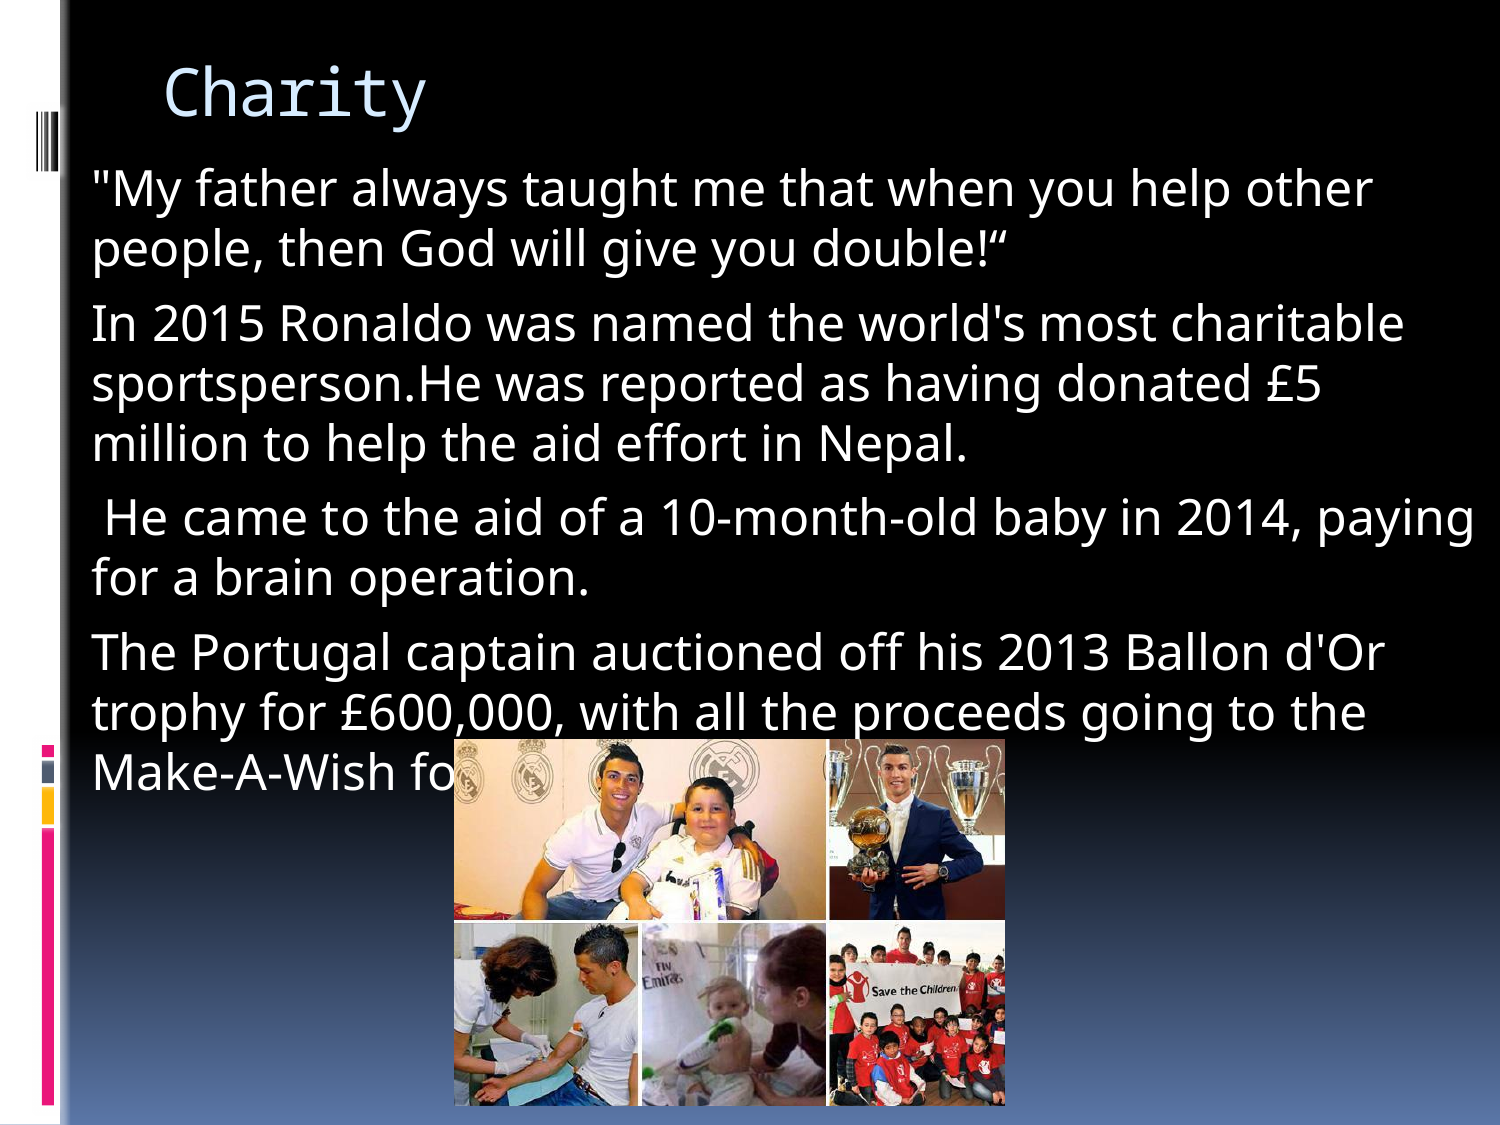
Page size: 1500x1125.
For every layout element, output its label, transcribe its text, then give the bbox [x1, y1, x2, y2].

list "My father always taught me that when you help other people, then God will give you double!“ In 2015 Ronaldo was named the world's most charitable sportsperson.He was reported as having donated £5 million to help the aid effort in Nepal. He came to the aid of a 10-month-old baby in 2014, paying for a brain operation. The Portugal captain auctioned off his 2013 Ballon d'Or trophy for £600,000, with all the proceeds going to the Make-A-Wish foundation. [64, 149, 1496, 1125]
picture [454, 739, 1005, 1107]
title Charity [147, 42, 727, 149]
